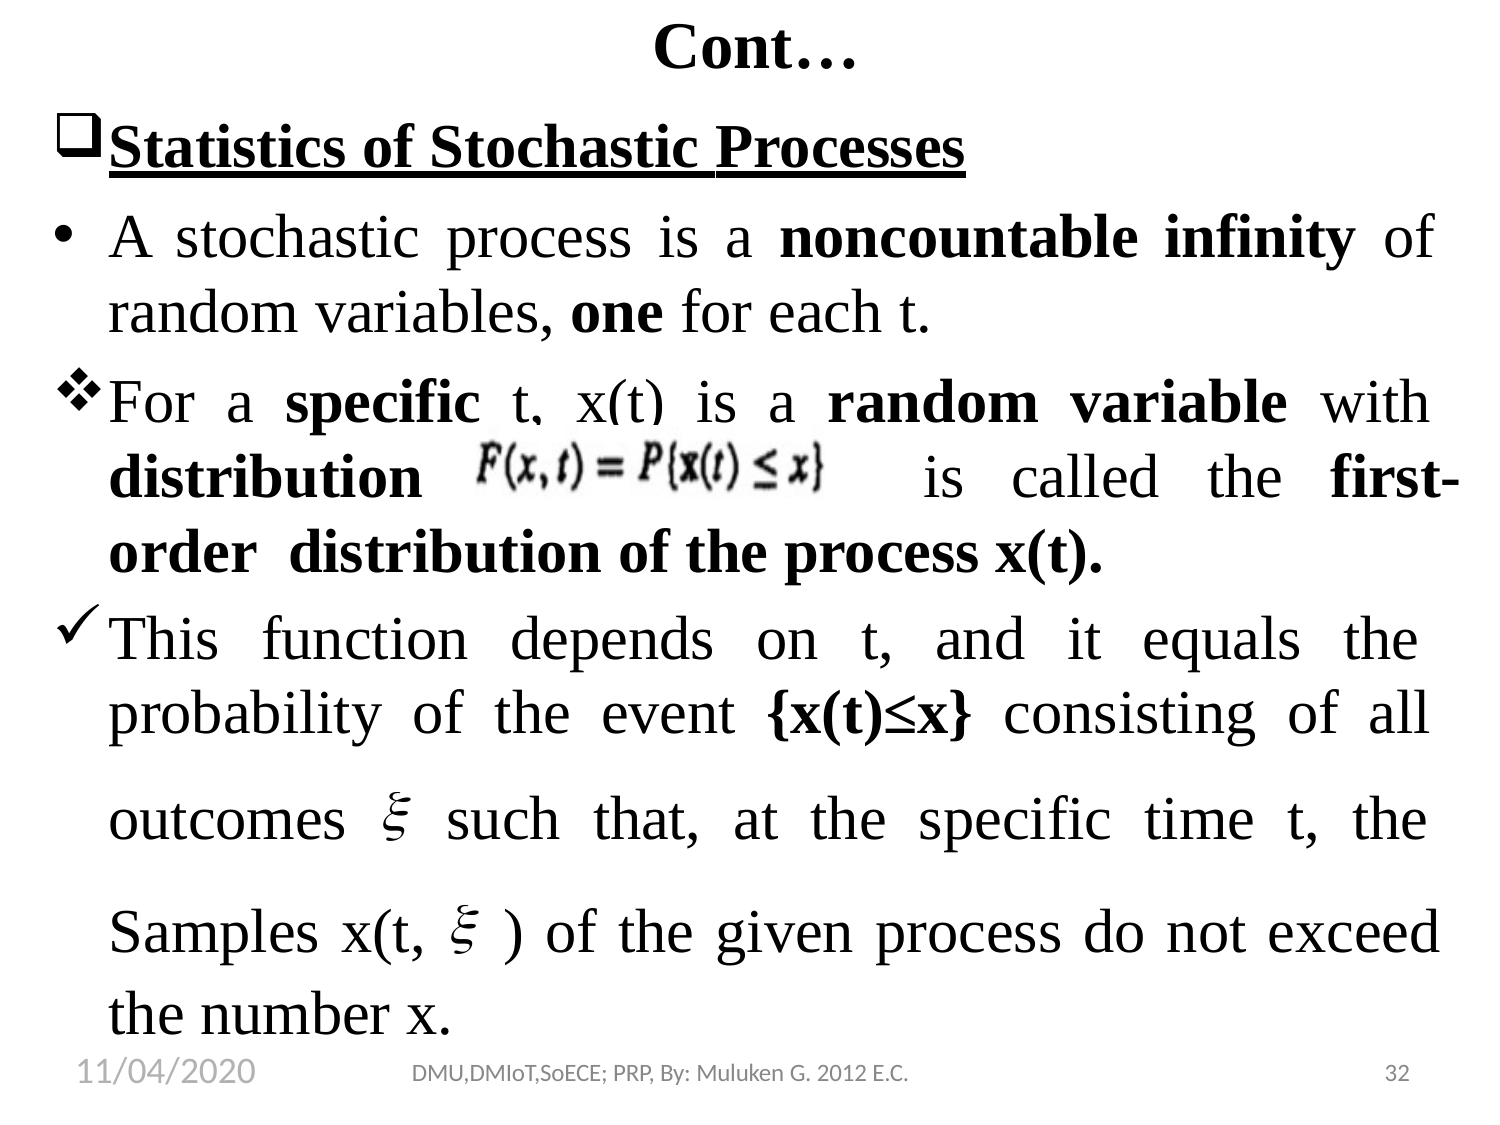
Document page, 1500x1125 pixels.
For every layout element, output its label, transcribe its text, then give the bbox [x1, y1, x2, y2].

slide_number 32 [1378, 1060, 1417, 1090]
footer DMU,DMIoT,SoECE; PRP, By: Muluken G. 2012 E.C. [409, 1060, 1075, 1125]
text_box Statistics of Stochastic Processes A stochastic process is a noncountable infinity of random variables, one for each t. For a specific t, x(t) is a random variable with distribution is called the first-order distribution of the process x(t). This function depends on t, and it equals the probability of the event {x(t)≤x} consisting of all outcomes  such that, at the specific time t, the Samples x(t,  ) of the given process do not exceed the number x. [48, 88, 1465, 1050]
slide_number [75, 1046, 420, 1103]
text_box [474, 425, 838, 505]
title Cont… [650, 0, 863, 88]
